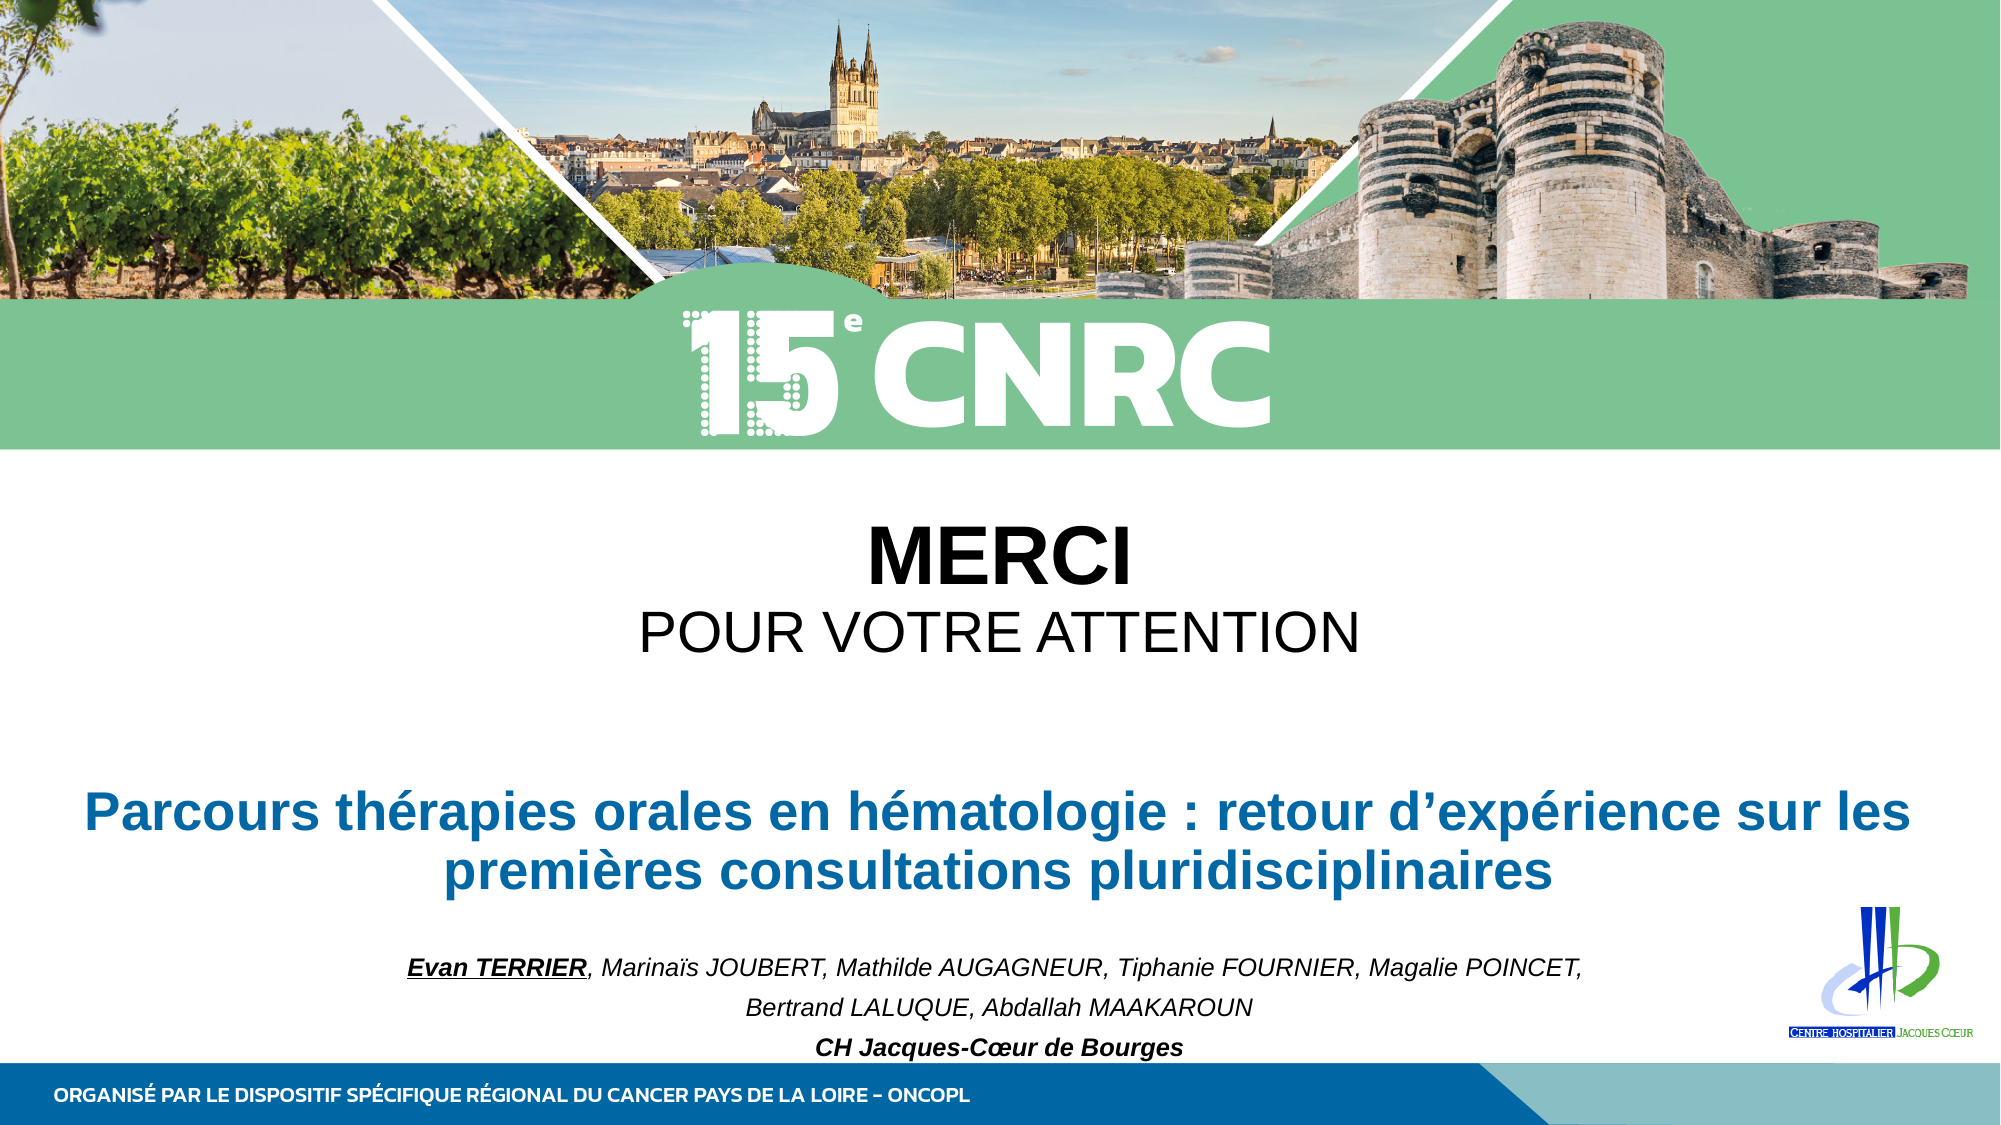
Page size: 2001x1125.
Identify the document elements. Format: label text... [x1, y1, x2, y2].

picture [0, 0, 2001, 1125]
subtitle Parcours thérapies orales en hématologie : retour d’expérience sur les premières consultations pluridisciplinaires Evan TERRIER, Marinaïs JOUBERT, Mathilde AUGAGNEUR, Tiphanie FOURNIER, Magalie POINCET, Bertrand LALUQUE, Abdallah MAAKAROUN CH Jacques-Cœur de Bourges [65, 775, 1935, 1079]
title MERCI POUR VOTRE ATTENTION [137, 466, 1863, 712]
